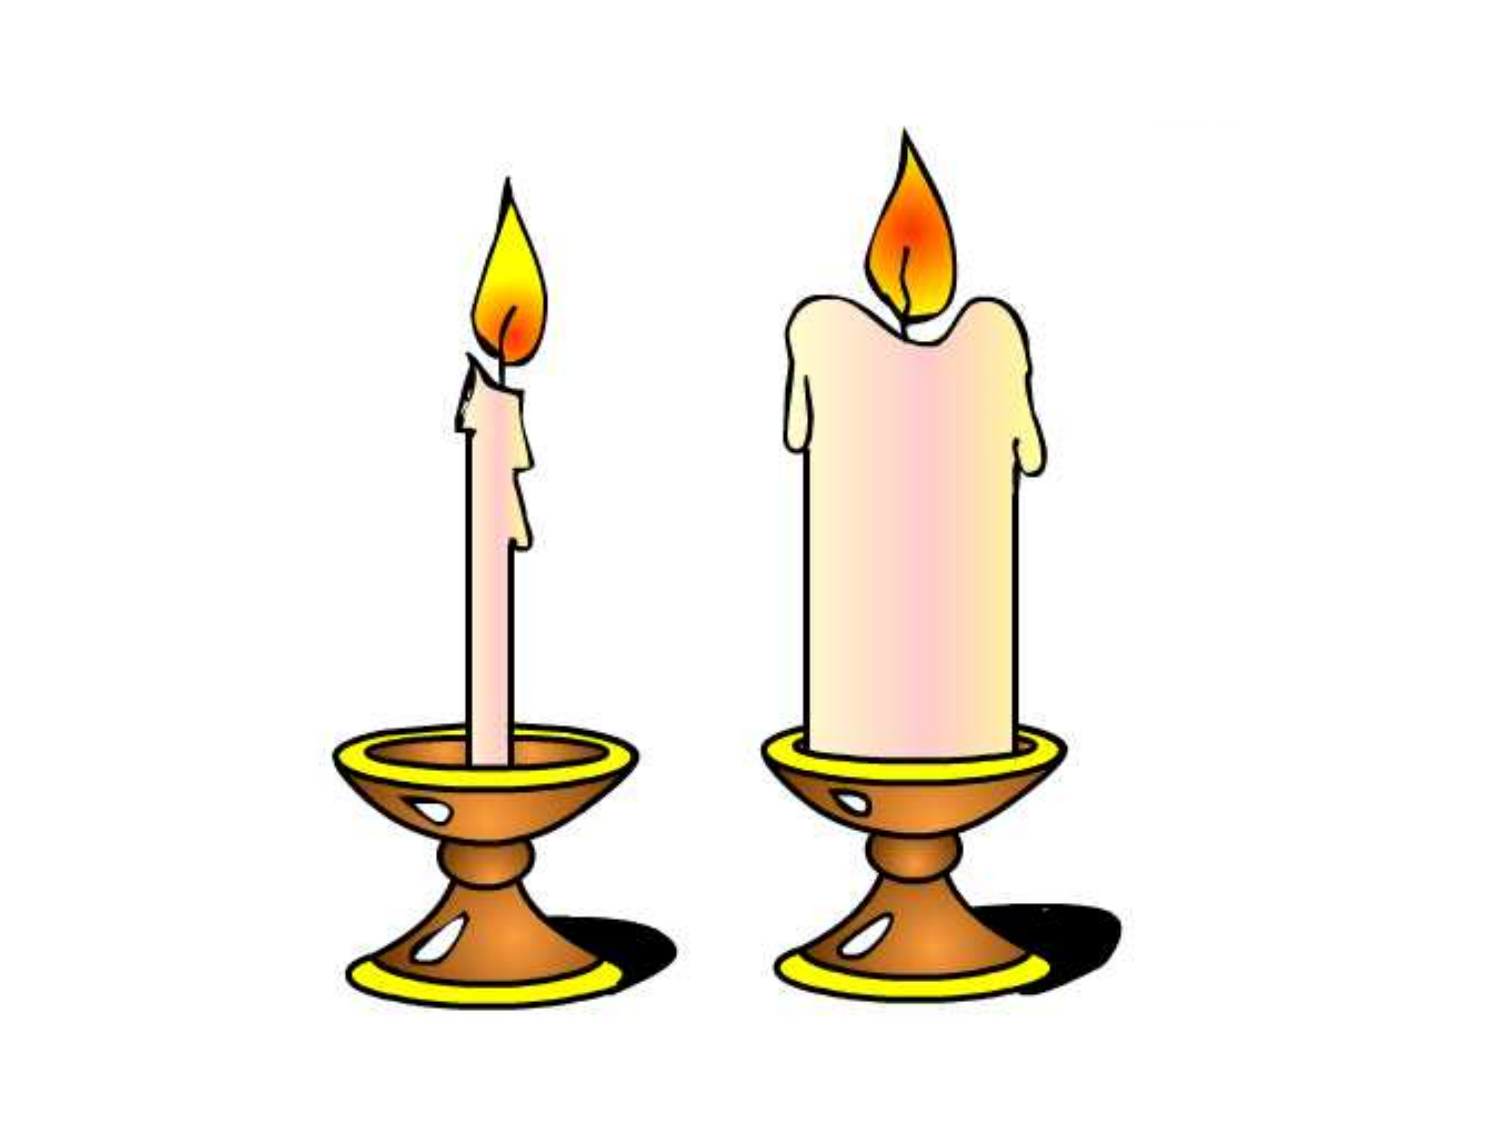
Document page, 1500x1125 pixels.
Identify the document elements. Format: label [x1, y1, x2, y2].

picture [174, 125, 1397, 1043]
